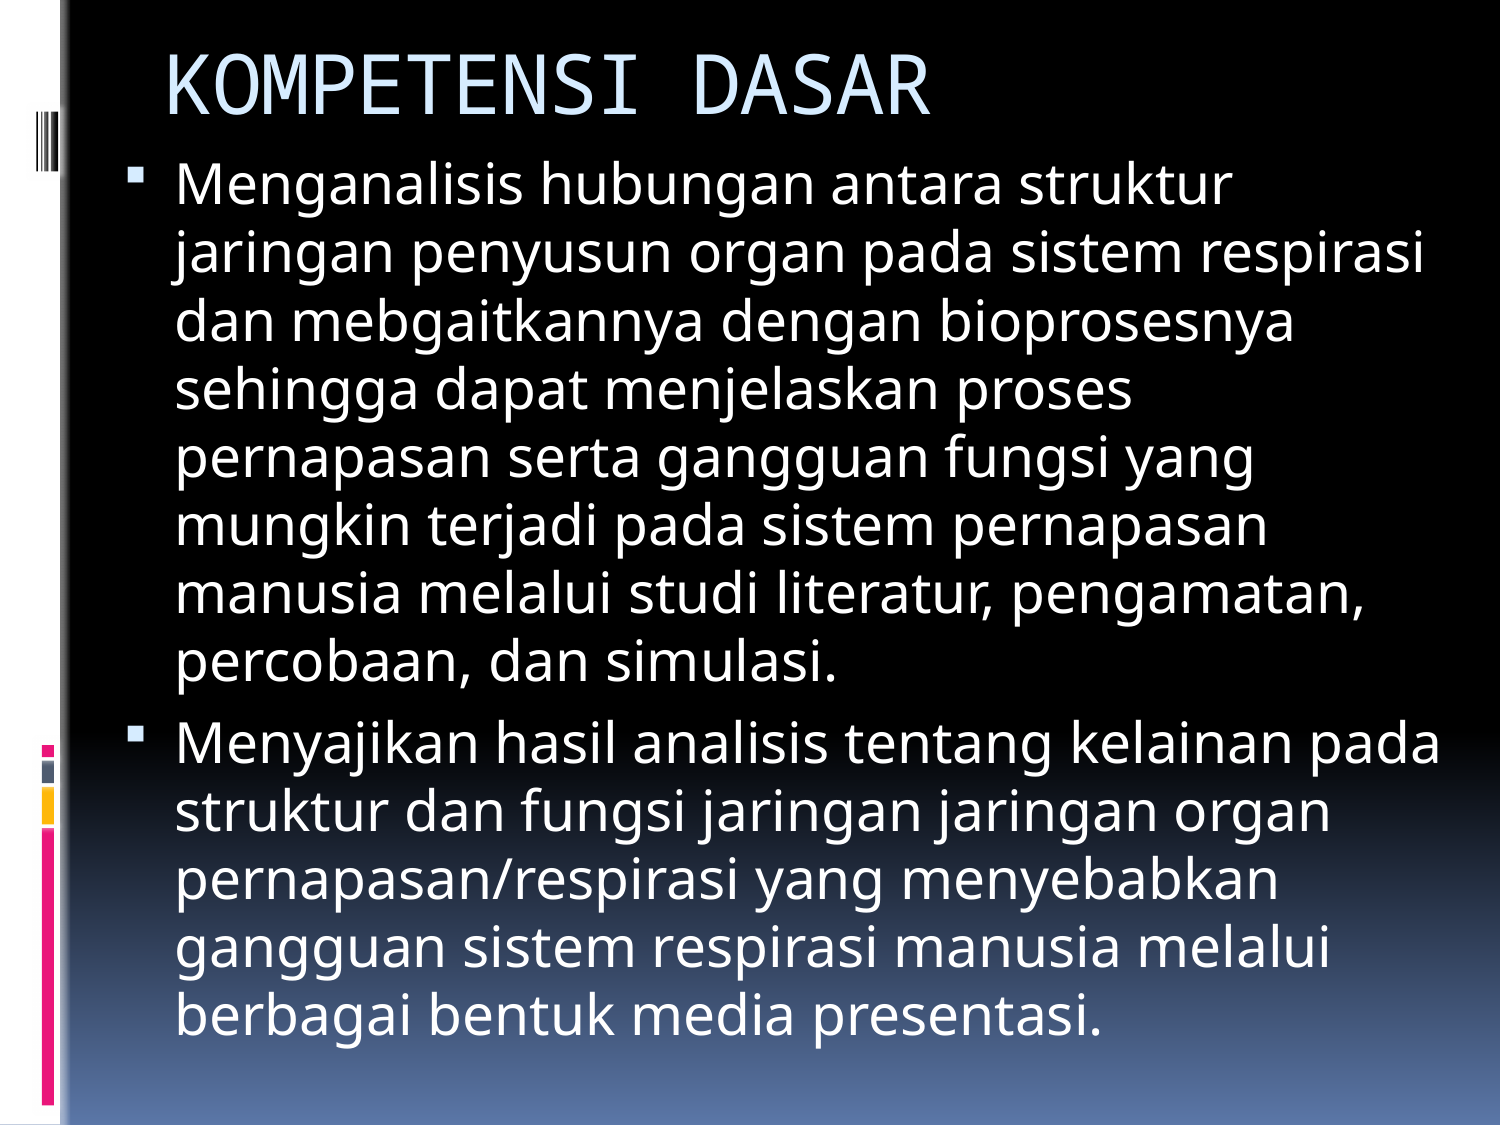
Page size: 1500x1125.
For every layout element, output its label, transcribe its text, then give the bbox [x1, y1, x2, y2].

title KOMPETENSI DASAR [150, 23, 1425, 140]
list Menganalisis hubungan antara struktur jaringan penyusun organ pada sistem respirasi dan mebgaitkannya dengan bioprosesnya sehingga dapat menjelaskan proses pernapasan serta gangguan fungsi yang mungkin terjadi pada sistem pernapasan manusia melalui studi literatur, pengamatan, percobaan, dan simulasi. Menyajikan hasil analisis tentang kelainan pada struktur dan fungsi jaringan jaringan organ pernapasan/respirasi yang menyebabkan gangguan sistem respirasi manusia melalui berbagai bentuk media presentasi. [98, 140, 1465, 1079]
